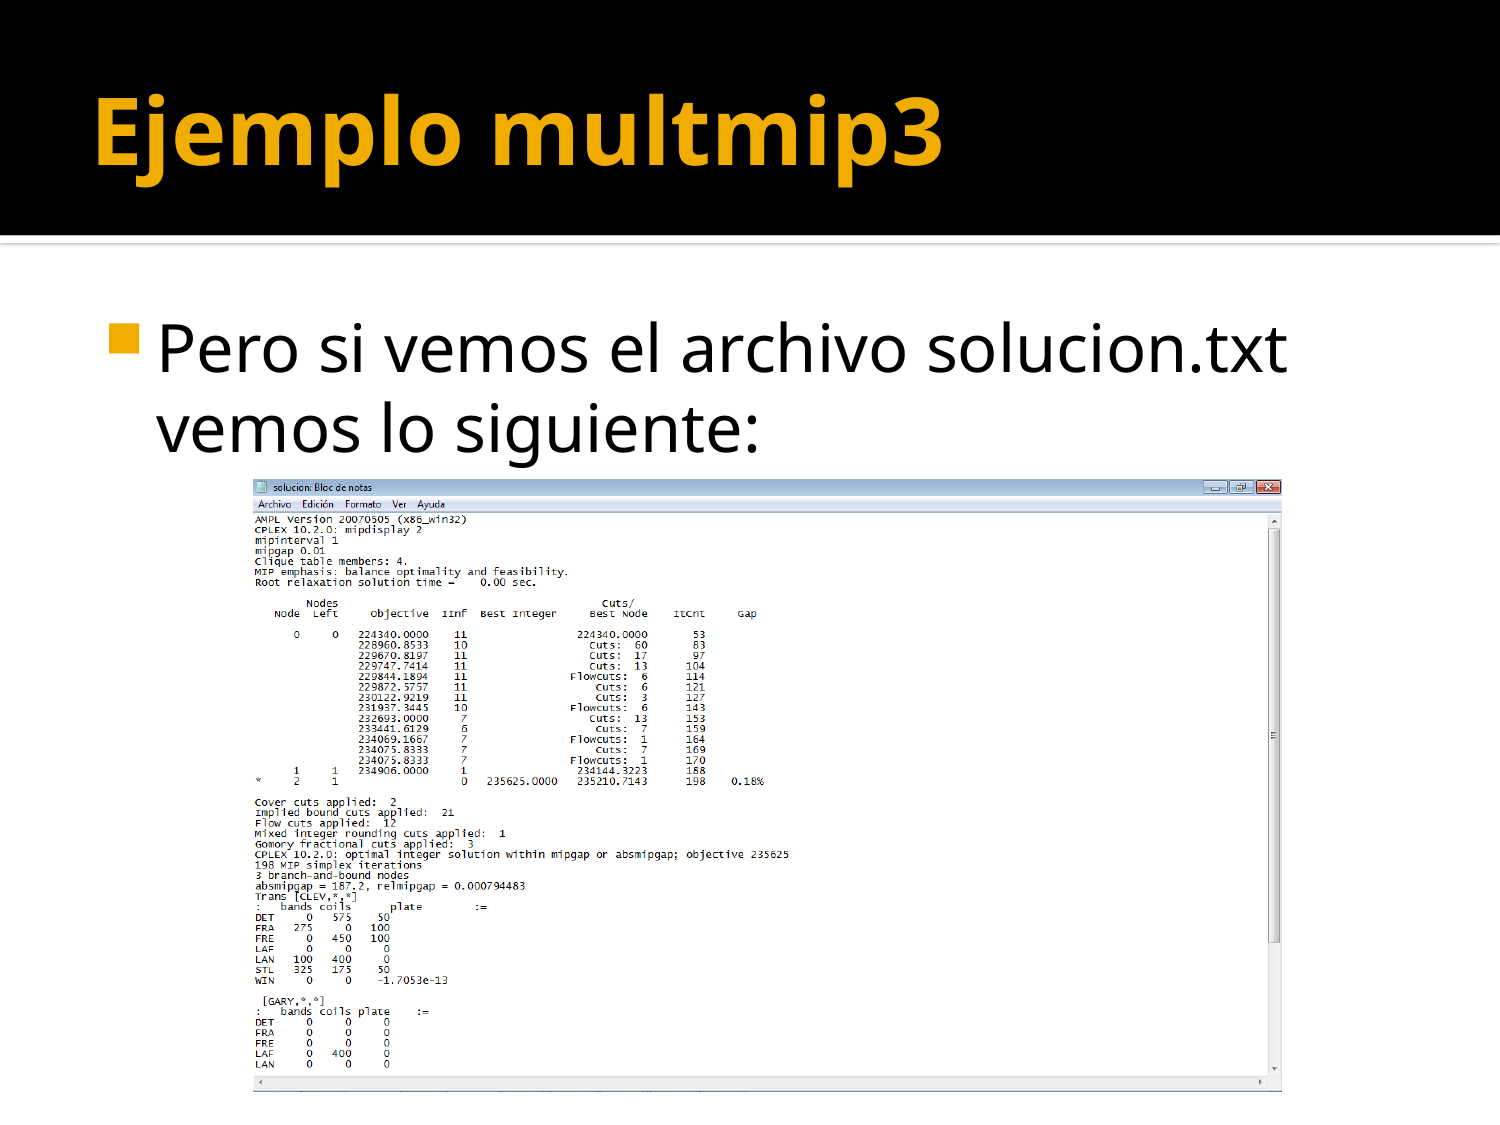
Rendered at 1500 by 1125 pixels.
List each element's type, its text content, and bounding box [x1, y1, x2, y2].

list Pero si vemos el archivo solucion.txt vemos lo siguiente: [75, 291, 1425, 1050]
title Ejemplo multmip3 [75, 25, 1425, 231]
picture [253, 479, 1282, 1092]
